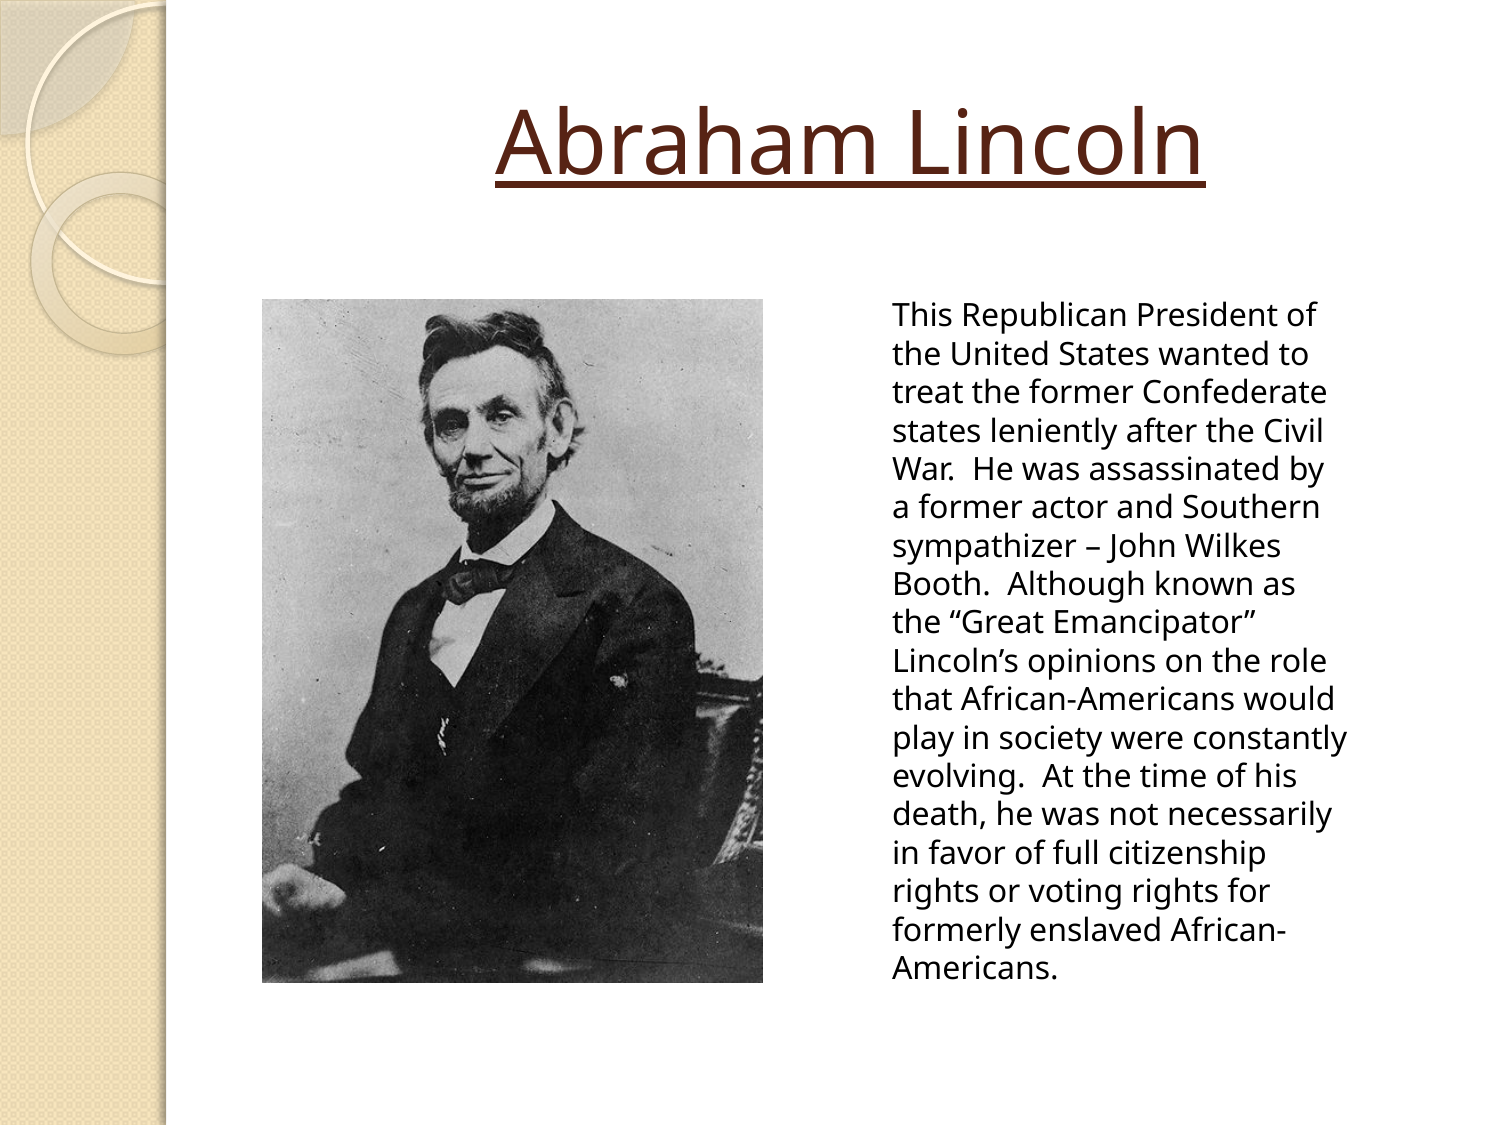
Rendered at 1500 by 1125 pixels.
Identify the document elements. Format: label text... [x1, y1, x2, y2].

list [262, 299, 763, 983]
title Abraham Lincoln [235, 45, 1466, 233]
list This Republican President of the United States wanted to treat the former Confederate states leniently after the Civil War. He was assassinated by a former actor and Southern sympathizer – John Wilkes Booth. Although known as the “Great Emancipator” Lincoln’s opinions on the role that African-Americans would play in society were constantly evolving. At the time of his death, he was not necessarily in favor of full citizenship rights or voting rights for formerly enslaved African-Americans. [865, 287, 1363, 1015]
